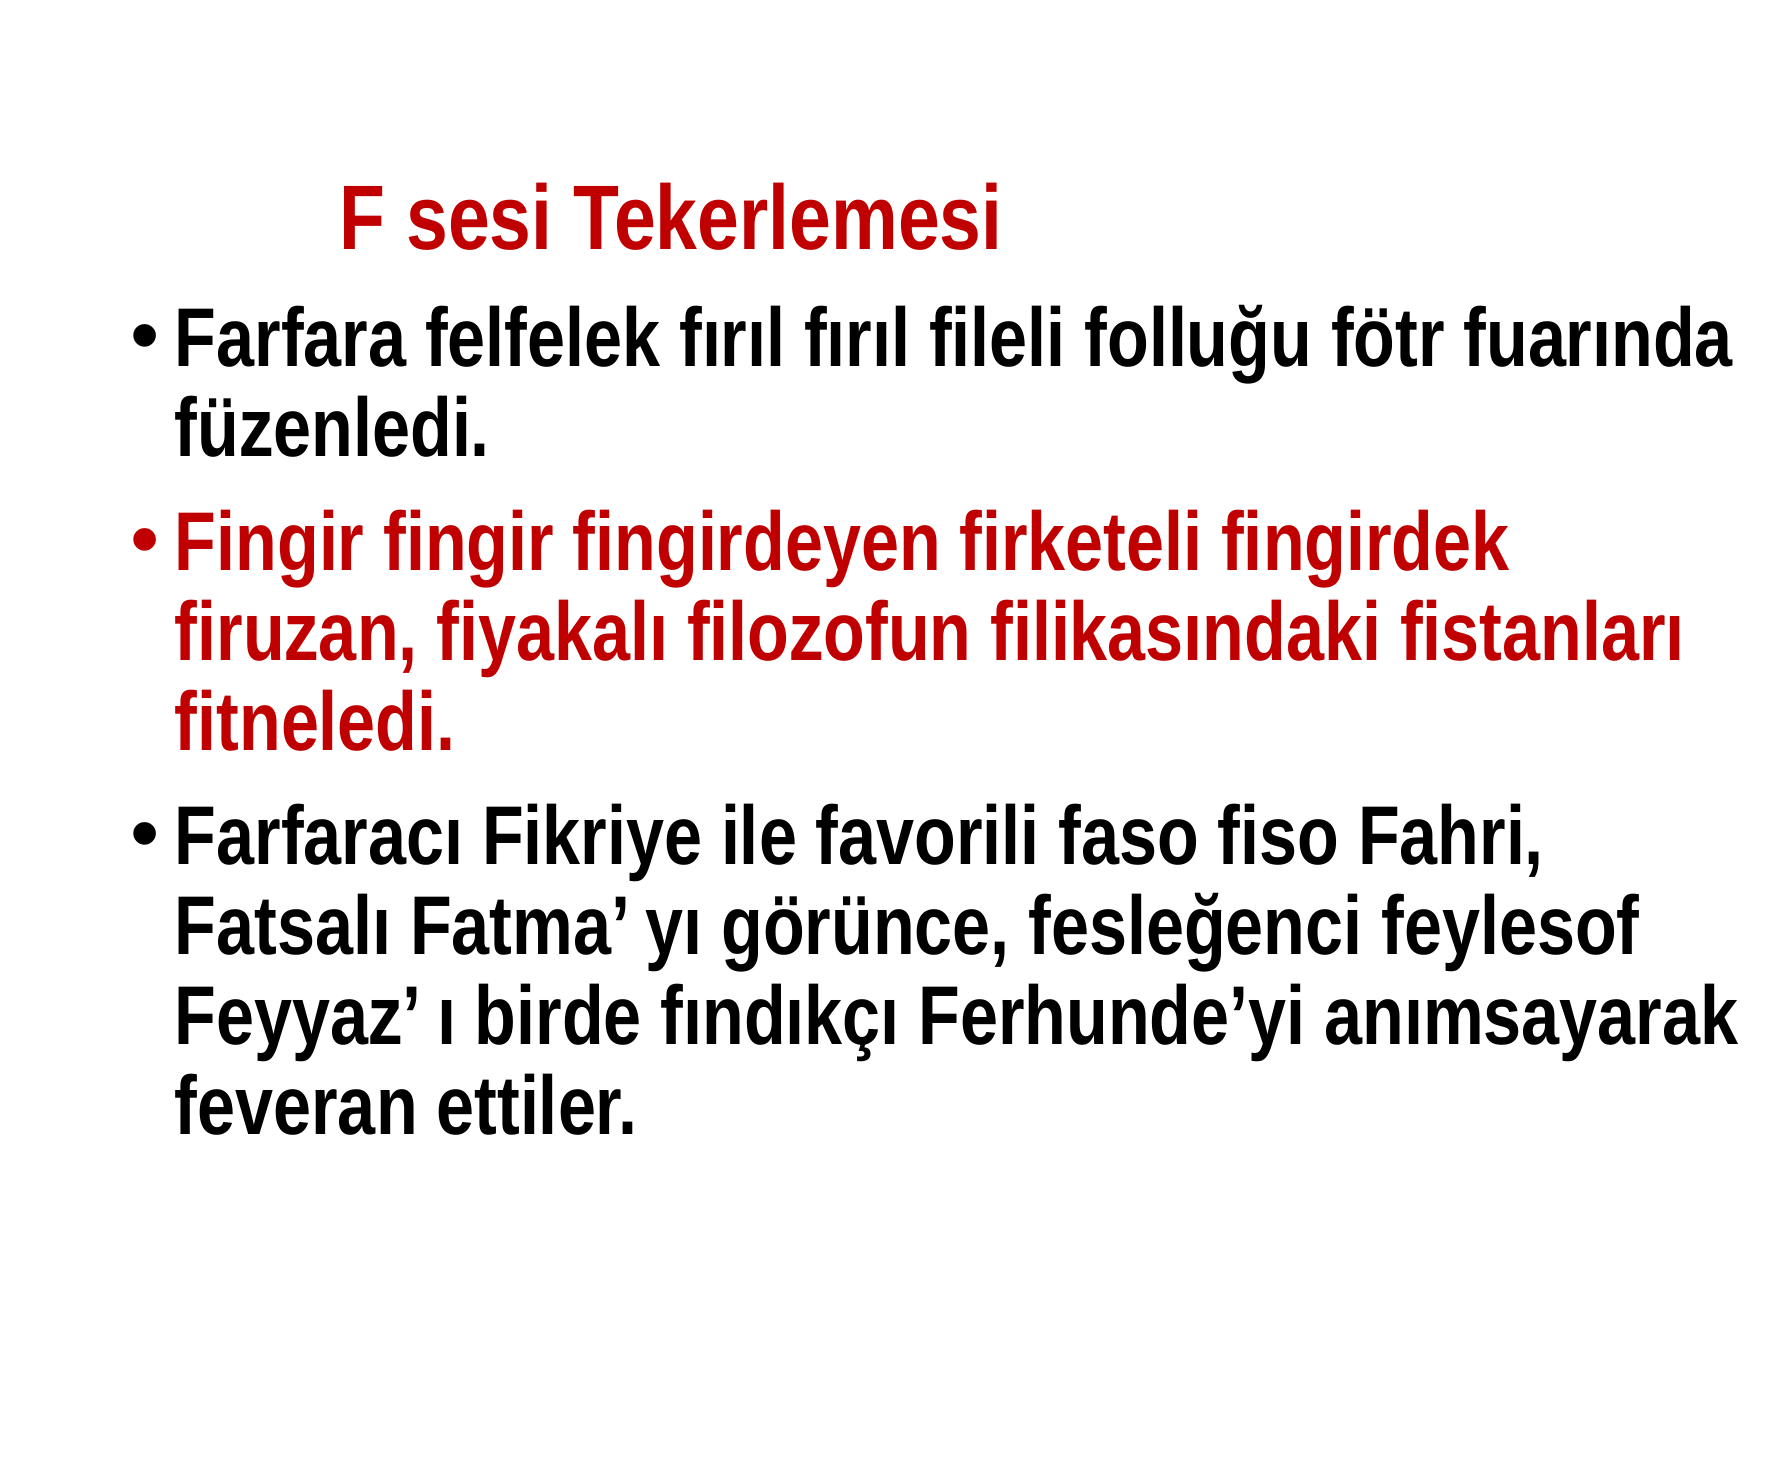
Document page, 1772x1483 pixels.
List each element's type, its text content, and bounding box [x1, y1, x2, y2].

list F sesi Tekerlemesi Farfara felfelek fırıl fırıl fileli folluğu fötr fuarında füzenledi. Fingir fingir fingirdeyen firketeli fingirdek firuzan, fiyakalı filozofun filikasındaki fistanları fitneledi. Farfaracı Fikriye ile favorili faso fiso Fahri, Fatsalı Fatma’ yı görünce, fesleğenci feylesof Feyyaz’ ı birde fındıkçı Ferhunde’yi anımsayarak feveran ettiler. [115, 163, 1772, 1161]
